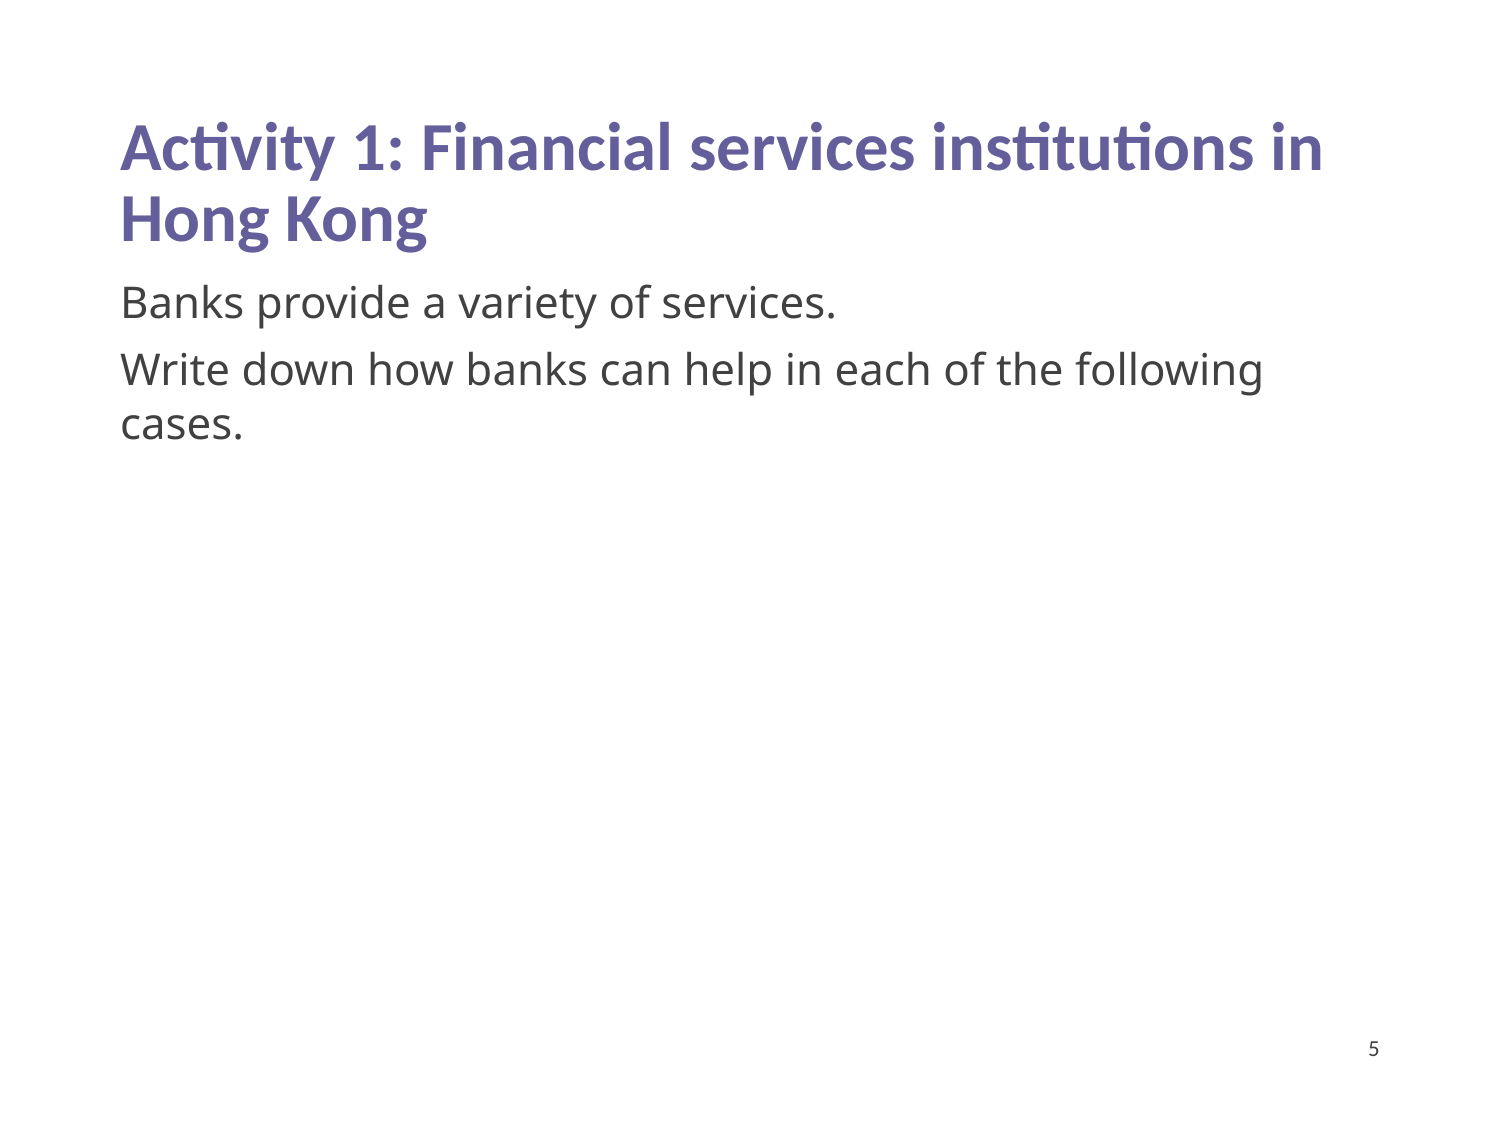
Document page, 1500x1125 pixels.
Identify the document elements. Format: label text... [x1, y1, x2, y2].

list Activity 1: Financial services institutions in Hong Kong [119, 113, 1381, 274]
list Banks provide a variety of services. Write down how banks can help in each of the following cases. [119, 274, 1381, 867]
slide_number 5 [1358, 1035, 1381, 1062]
